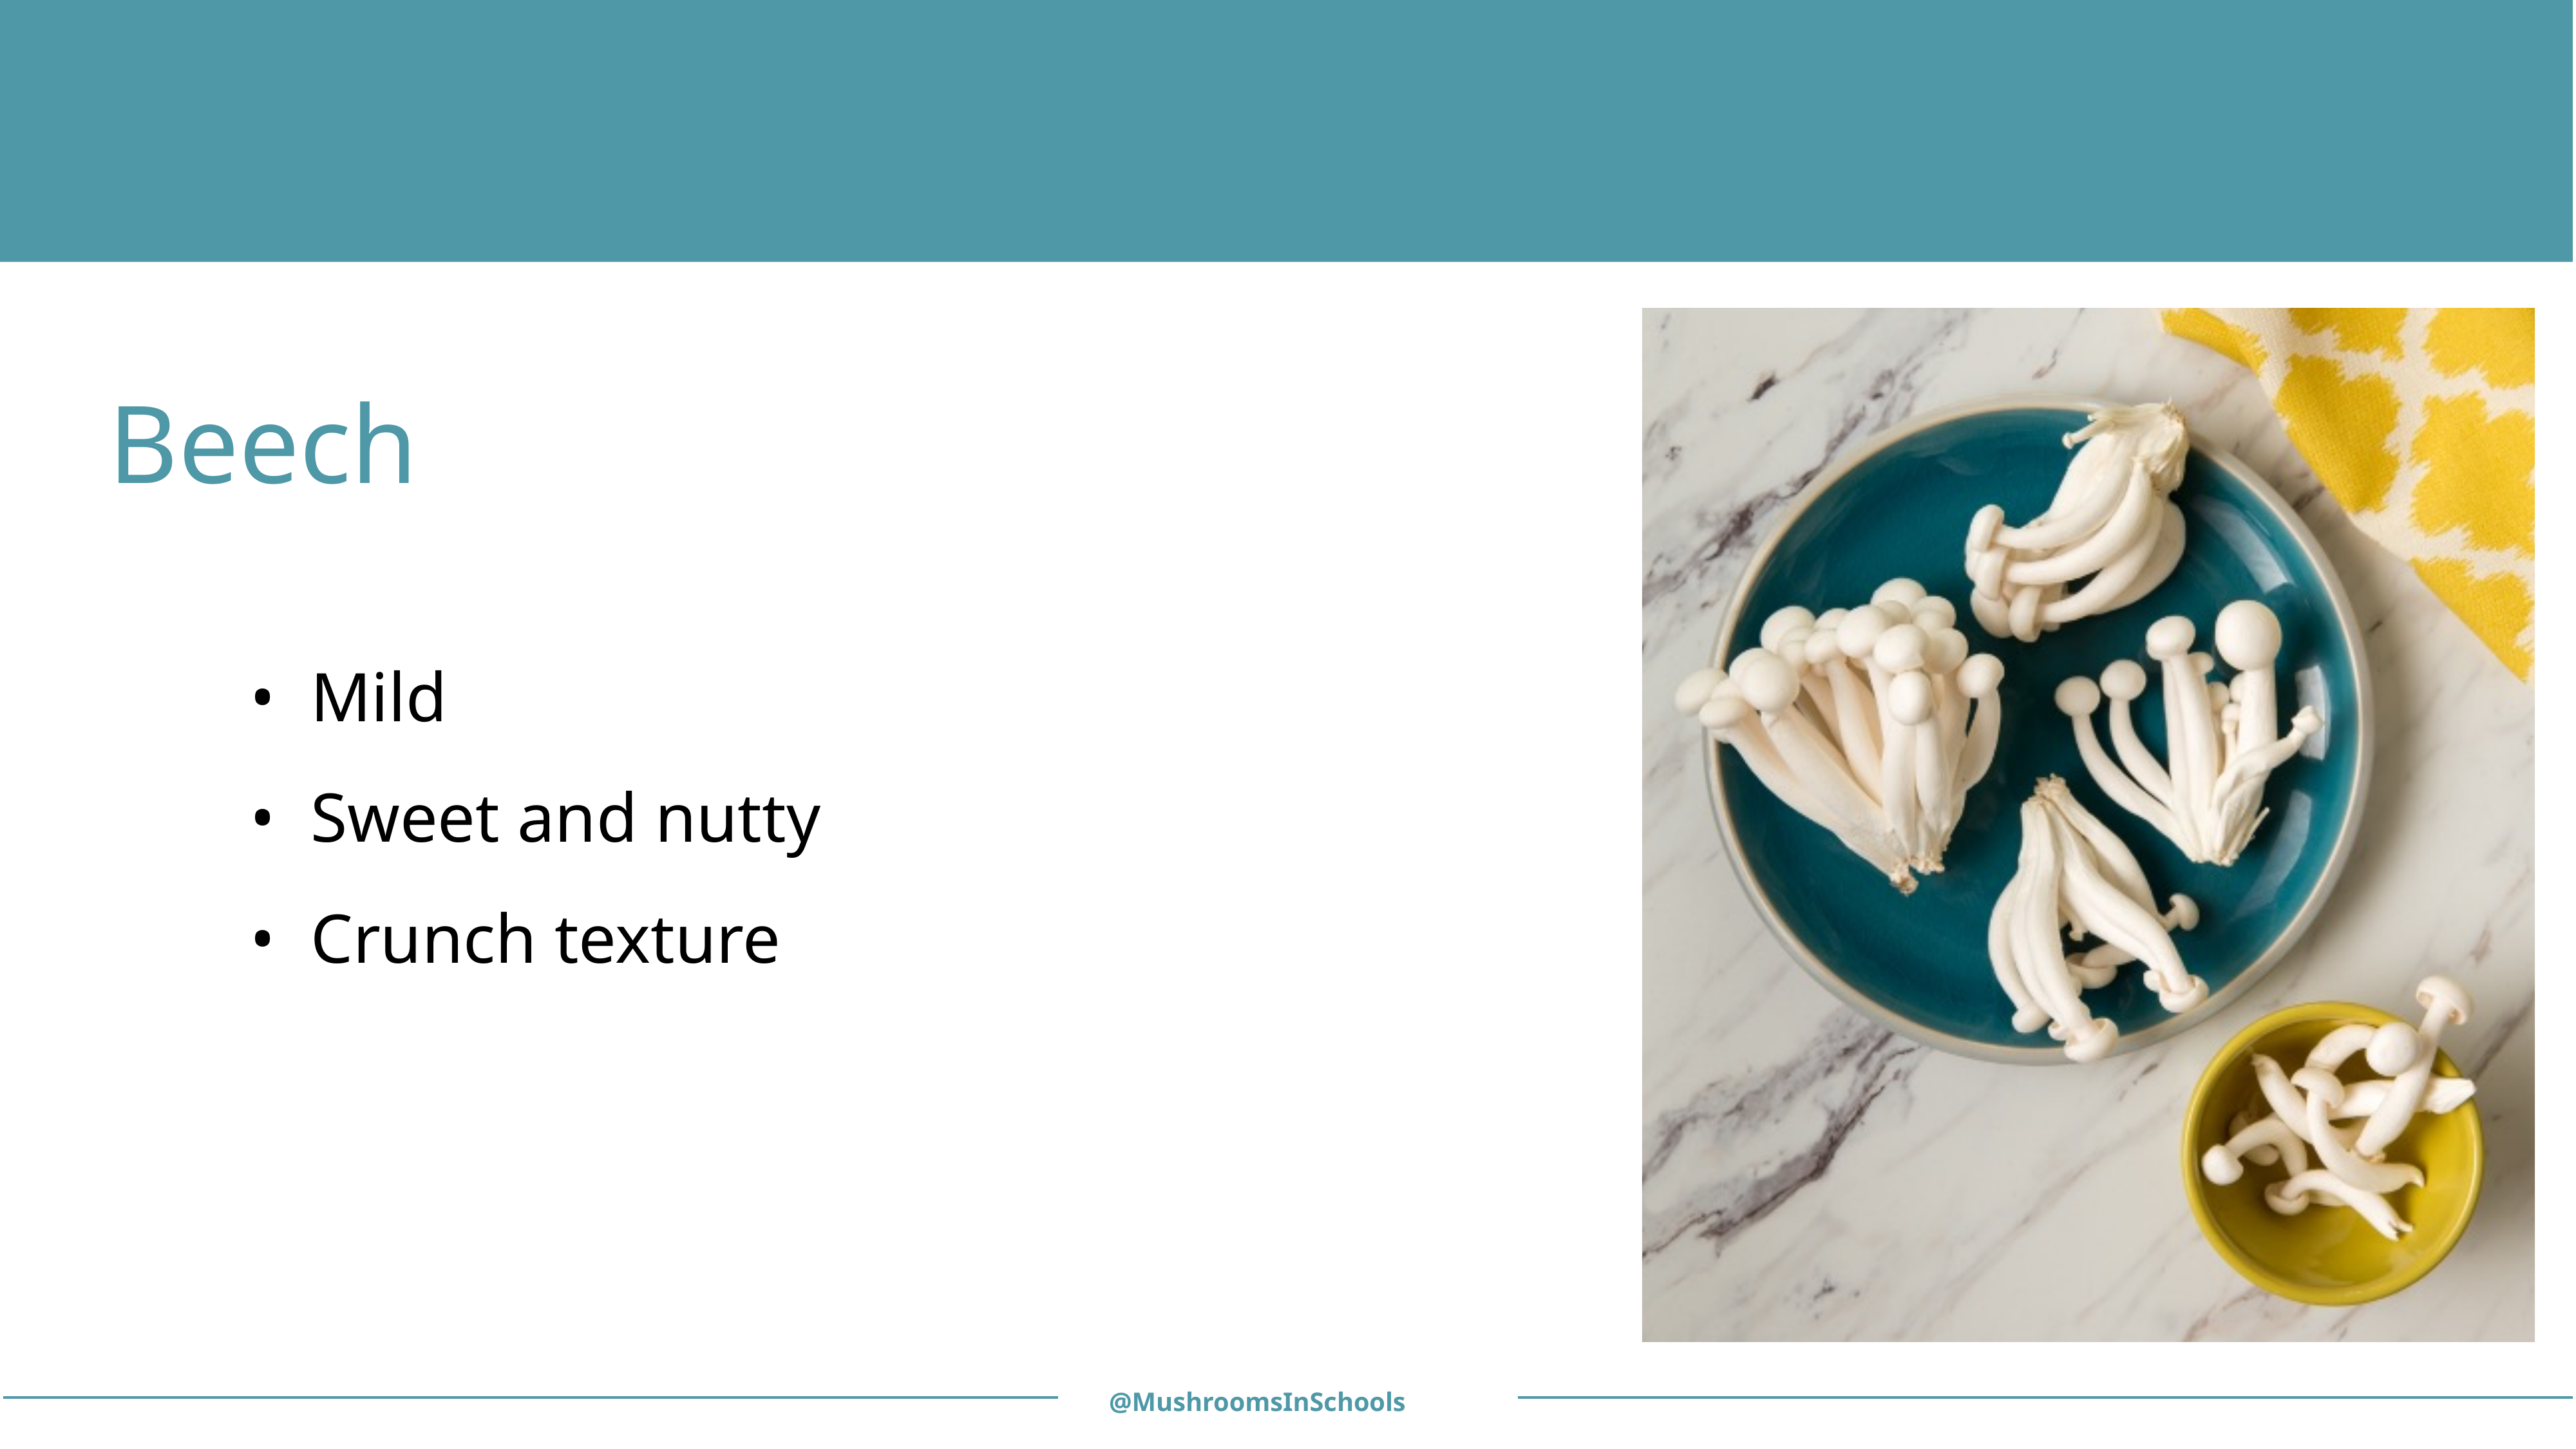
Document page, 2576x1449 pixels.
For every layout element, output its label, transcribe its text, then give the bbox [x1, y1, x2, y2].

text_box Beech [103, 370, 428, 510]
text_box [0, 0, 2573, 262]
text_box • Mild • Sweet and nutty • Crunch texture [245, 609, 827, 982]
picture [1642, 308, 2535, 1342]
text_box @MushroomsInSchools [1103, 1359, 1473, 1423]
